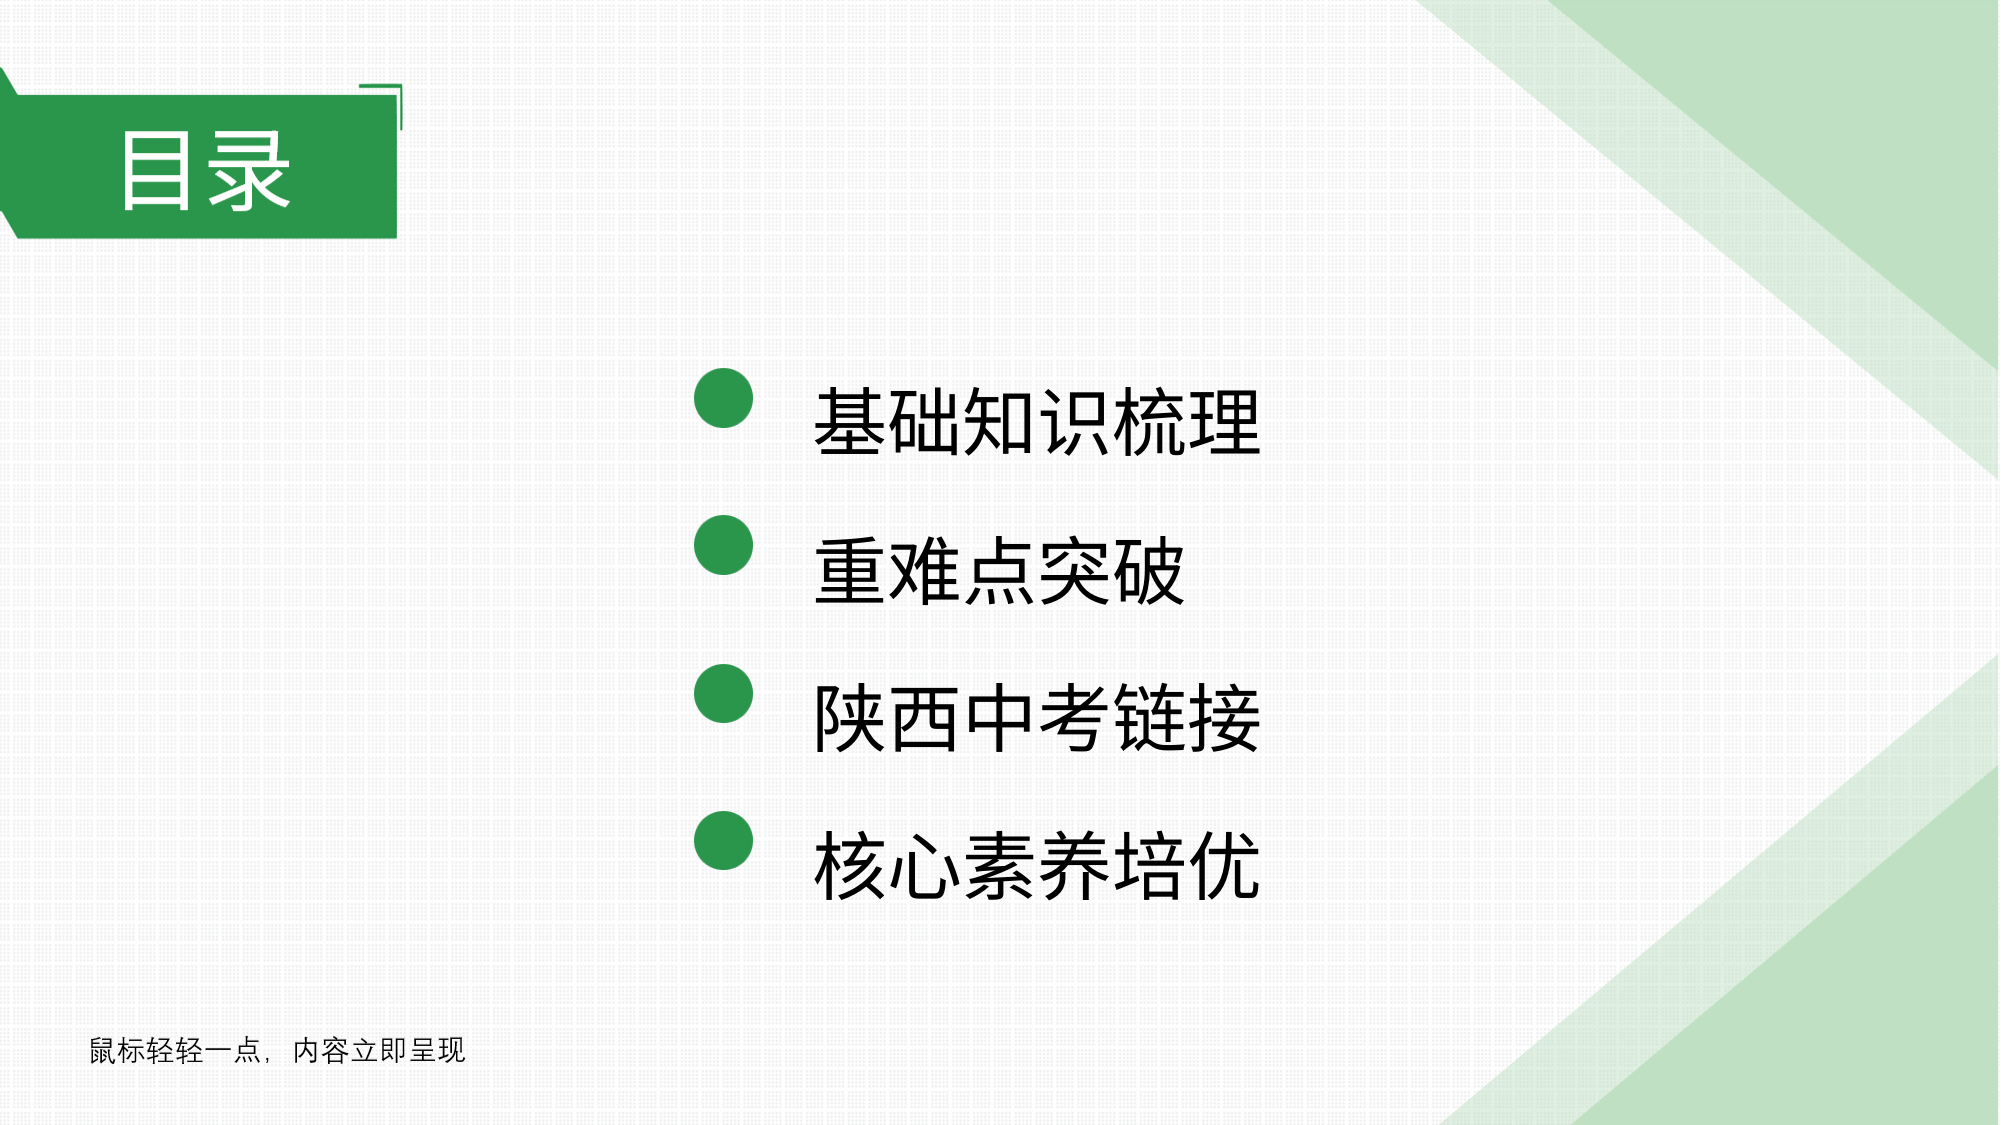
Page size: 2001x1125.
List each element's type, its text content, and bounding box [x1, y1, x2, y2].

text_box 基础知识梳理 [782, 345, 1463, 452]
text_box 陕西中考链接 [782, 640, 1463, 747]
picture [0, 0, 2000, 1125]
text_box 重难点突破 [782, 493, 1463, 600]
text_box 核心素养培优 [782, 788, 1463, 896]
